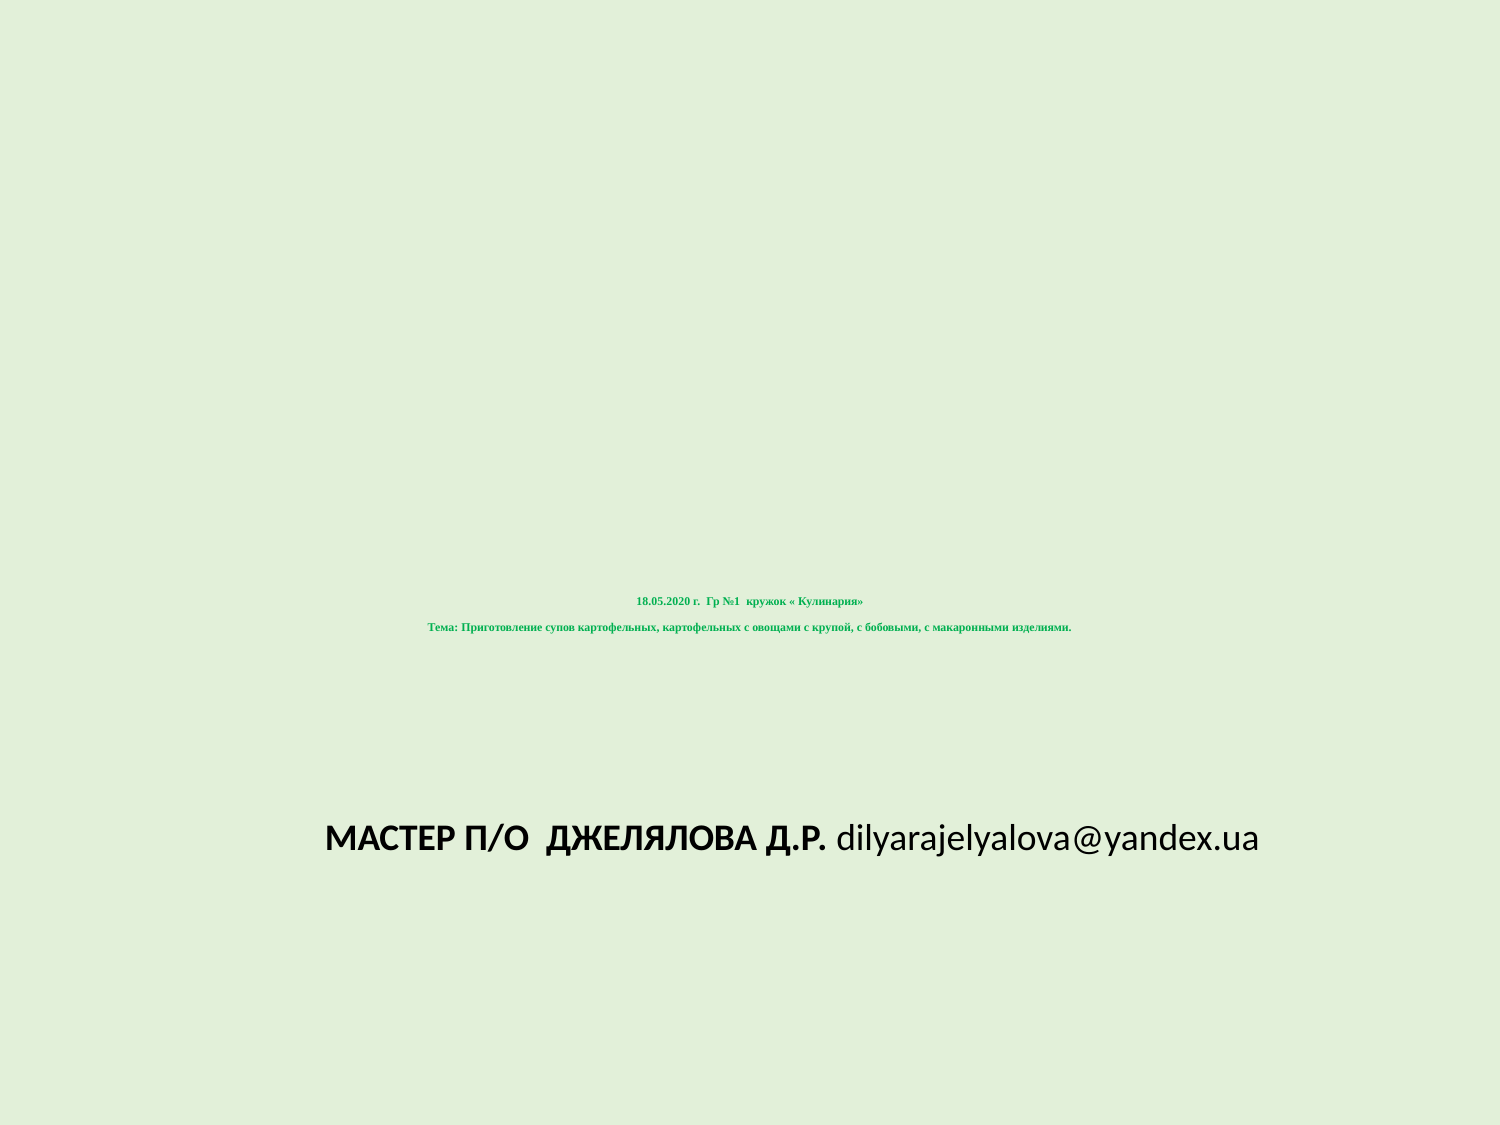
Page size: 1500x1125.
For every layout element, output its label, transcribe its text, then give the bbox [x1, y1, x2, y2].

title 18.05.2020 г. Гр №1 кружок « Кулинария» Тема: Приготовление супов картофельных, картофельных с овощами с крупой, с бобовыми, с макаронными изделиями. [112, 397, 1388, 693]
subtitle МАСТЕР П/О ДЖЕЛЯЛОВА Д.Р. dilyarajelyalova@yandex.ua [225, 810, 1275, 925]
